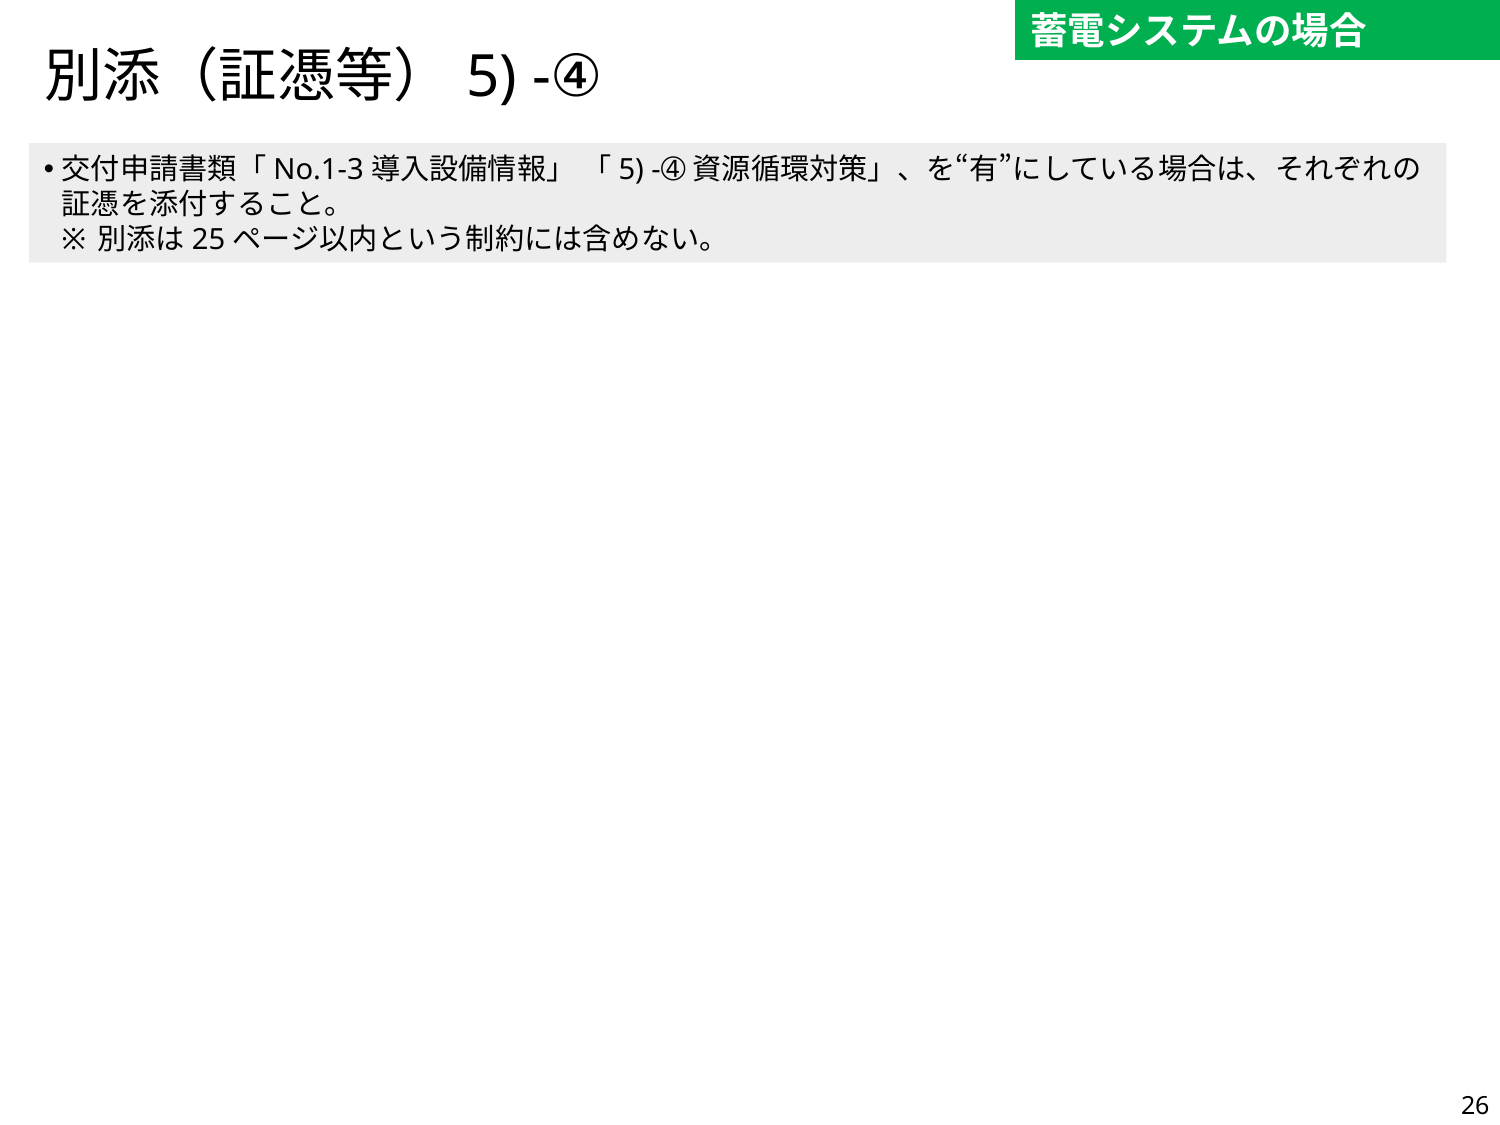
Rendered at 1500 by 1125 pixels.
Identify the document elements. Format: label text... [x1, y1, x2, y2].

title 別添（証憑等）5) -④ [29, 33, 1447, 122]
text_box 交付申請書類「No.1-3導入設備情報」 「5) -➃資源循環対策」、を“有”にしている場合は、それぞれの証憑を添付すること。 別添は25ページ以内という制約には含めない。 [29, 143, 1447, 263]
text_box 蓄電システムの場合 [1015, 0, 1500, 60]
